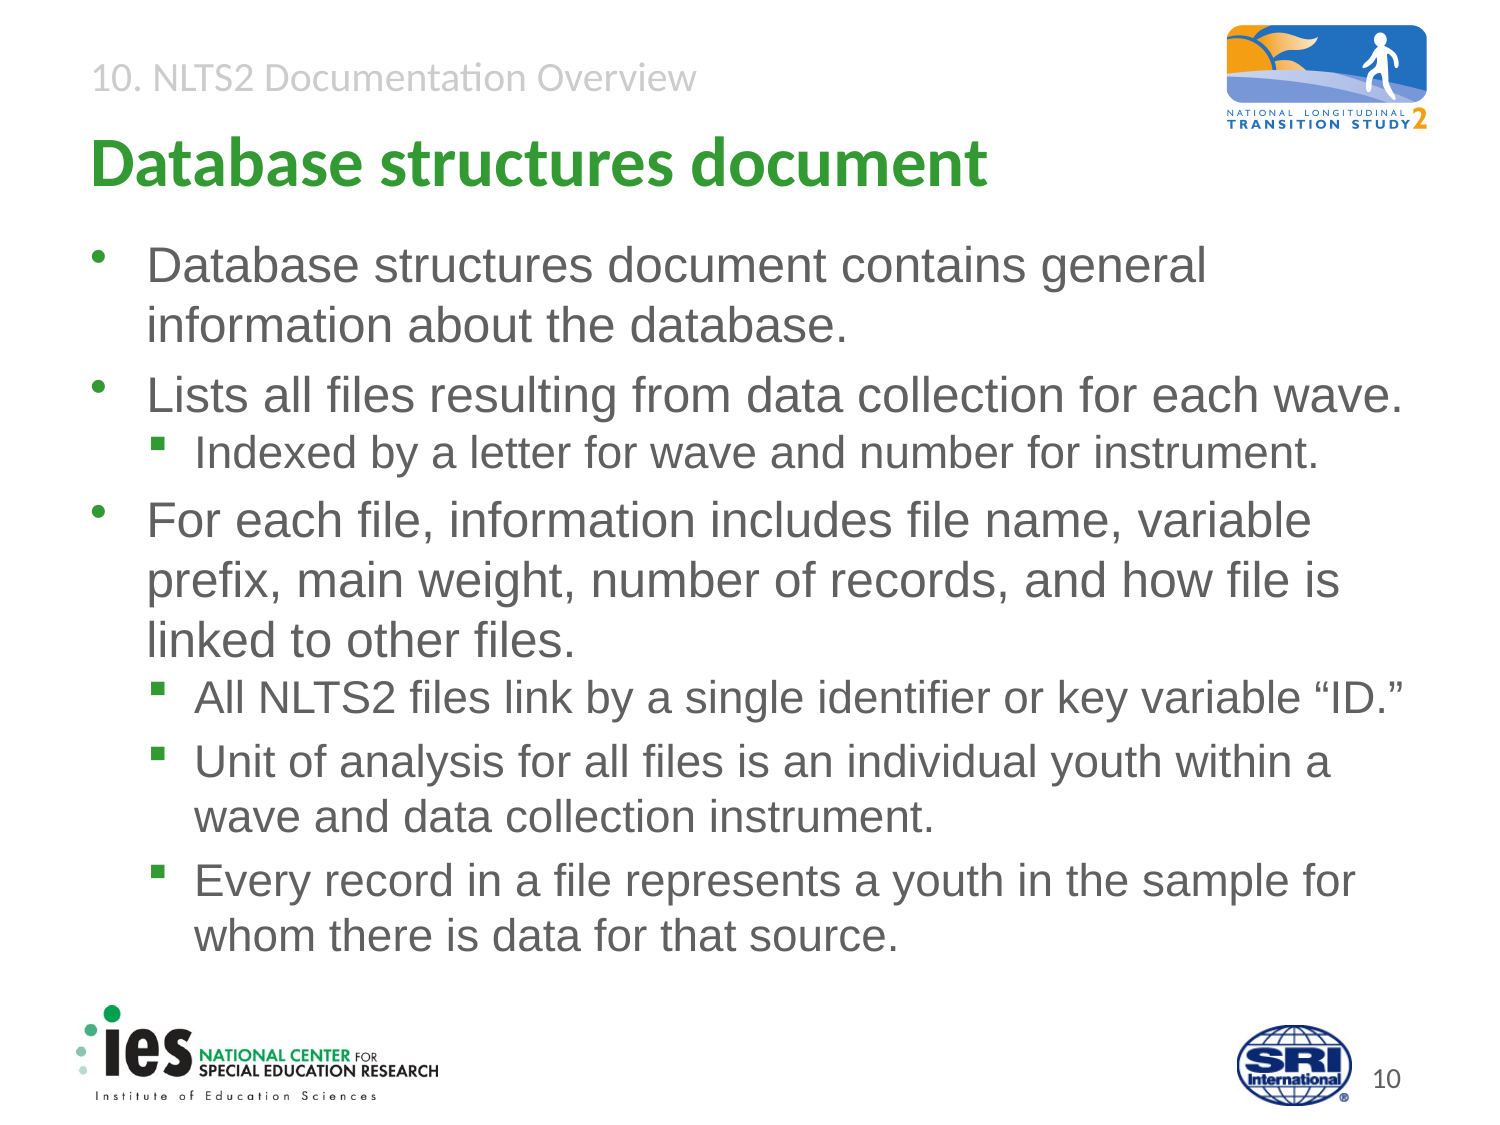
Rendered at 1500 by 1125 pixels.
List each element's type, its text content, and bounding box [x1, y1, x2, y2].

slide_number 9 [1312, 1051, 1417, 1125]
picture [1237, 1025, 1352, 1106]
picture [76, 1005, 438, 1100]
title Database structures document [74, 90, 1426, 224]
list Database structures document contains general information about the database. Lists all files resulting from data collection for each wave. Indexed by a letter for wave and number for instrument. For each file, information includes file name, variable prefix, main weight, number of records, and how file is linked to other files. All NLTS2 files link by a single identifier or key variable “ID.” Unit of analysis for all files is an individual youth within a wave and data collection instrument. Every record in a file represents a youth in the sample for whom there is data for that source. [74, 224, 1463, 968]
